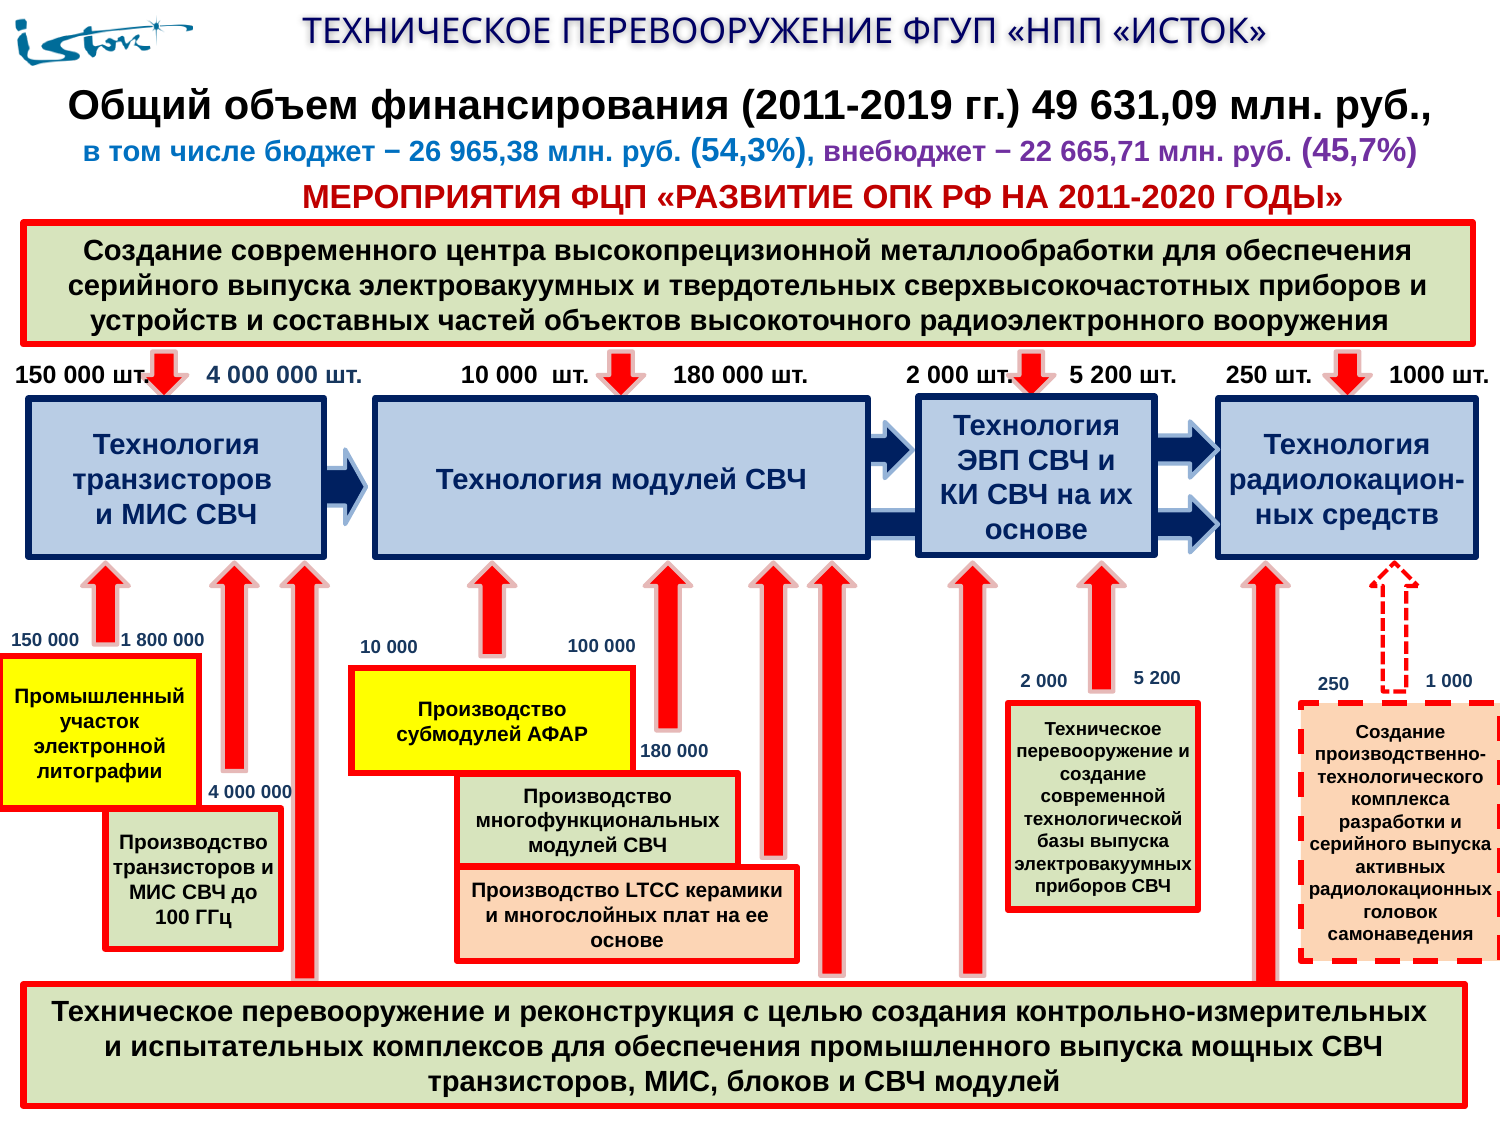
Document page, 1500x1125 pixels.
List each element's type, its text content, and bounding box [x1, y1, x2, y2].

text_box 100 000 [555, 626, 654, 664]
text_box 1 000 [1403, 660, 1500, 699]
text_box 250 [1287, 664, 1386, 702]
text_box Техническое перевооружение и создание современной технологической базы выпуска электровакуумных приборов СВЧ [1007, 703, 1199, 910]
text_box 2 000 [1002, 660, 1087, 699]
text_box 4 000 000 [204, 772, 303, 810]
picture [14, 15, 194, 66]
text_box Общий объем финансирования (2011-2019 гг.) 49 631,09 млн. руб., в том числе бюджет − 26 965,38 млн. руб. (54,3%), внебюджет − 22 665,71 млн. руб. (45,7%) [0, 70, 1500, 175]
text_box [748, 566, 799, 860]
text_box Промышленный участок электронной литографии [0, 656, 200, 809]
text_box [279, 566, 331, 983]
text_box [466, 566, 518, 659]
text_box [80, 566, 131, 647]
text_box [209, 566, 260, 772]
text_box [0, 351, 1500, 557]
text_box 180 000 [628, 731, 726, 769]
text_box ТЕХНИЧЕСКОЕ ПЕРЕВООРУЖЕНИЕ ФГУП «НПП «ИСТОК» [116, 0, 1454, 70]
text_box Создание производственно-технологического комплекса разработки и серийного выпуска активных радиолокационных головок самонаведения [1300, 703, 1500, 961]
text_box [1369, 566, 1420, 694]
text_box [642, 566, 694, 731]
text_box 5 200 [1111, 658, 1210, 696]
text_box 10 000 [343, 627, 441, 665]
text_box Производство субмодулей АФАР [351, 667, 633, 774]
text_box [947, 566, 999, 978]
text_box Производство LTCC керамики и многослойных плат на ее основе [457, 867, 797, 961]
text_box Производство многофункциональных модулей СВЧ [457, 773, 739, 866]
text_box [806, 566, 858, 978]
text_box [1076, 566, 1127, 694]
text_box 150 000 [0, 620, 95, 658]
text_box [1240, 566, 1291, 984]
text_box Создание современного центра высокопрецизионной металлообработки для обеспечения серийного выпуска электровакуумных и твердотельных сверхвысокочастотных приборов и устройств и составных частей объектов высокоточного радиоэлектронного вооружения [23, 224, 1473, 345]
text_box Производство транзисторов и МИС СВЧ до 100 ГГц [105, 808, 282, 950]
text_box 1 800 000 [105, 620, 220, 658]
text_box Техническое перевооружение и реконструкция с целью создания контрольно-измерительных и испытательных комплексов для обеспечения промышленного выпуска мощных СВЧ транзисторов, МИС, блоков и СВЧ модулей [23, 984, 1465, 1107]
text_box МЕРОПРИЯТИЯ ФЦП «РАЗВИТИЕ ОПК РФ НА 2011-2020 ГОДЫ» [0, 175, 1500, 224]
